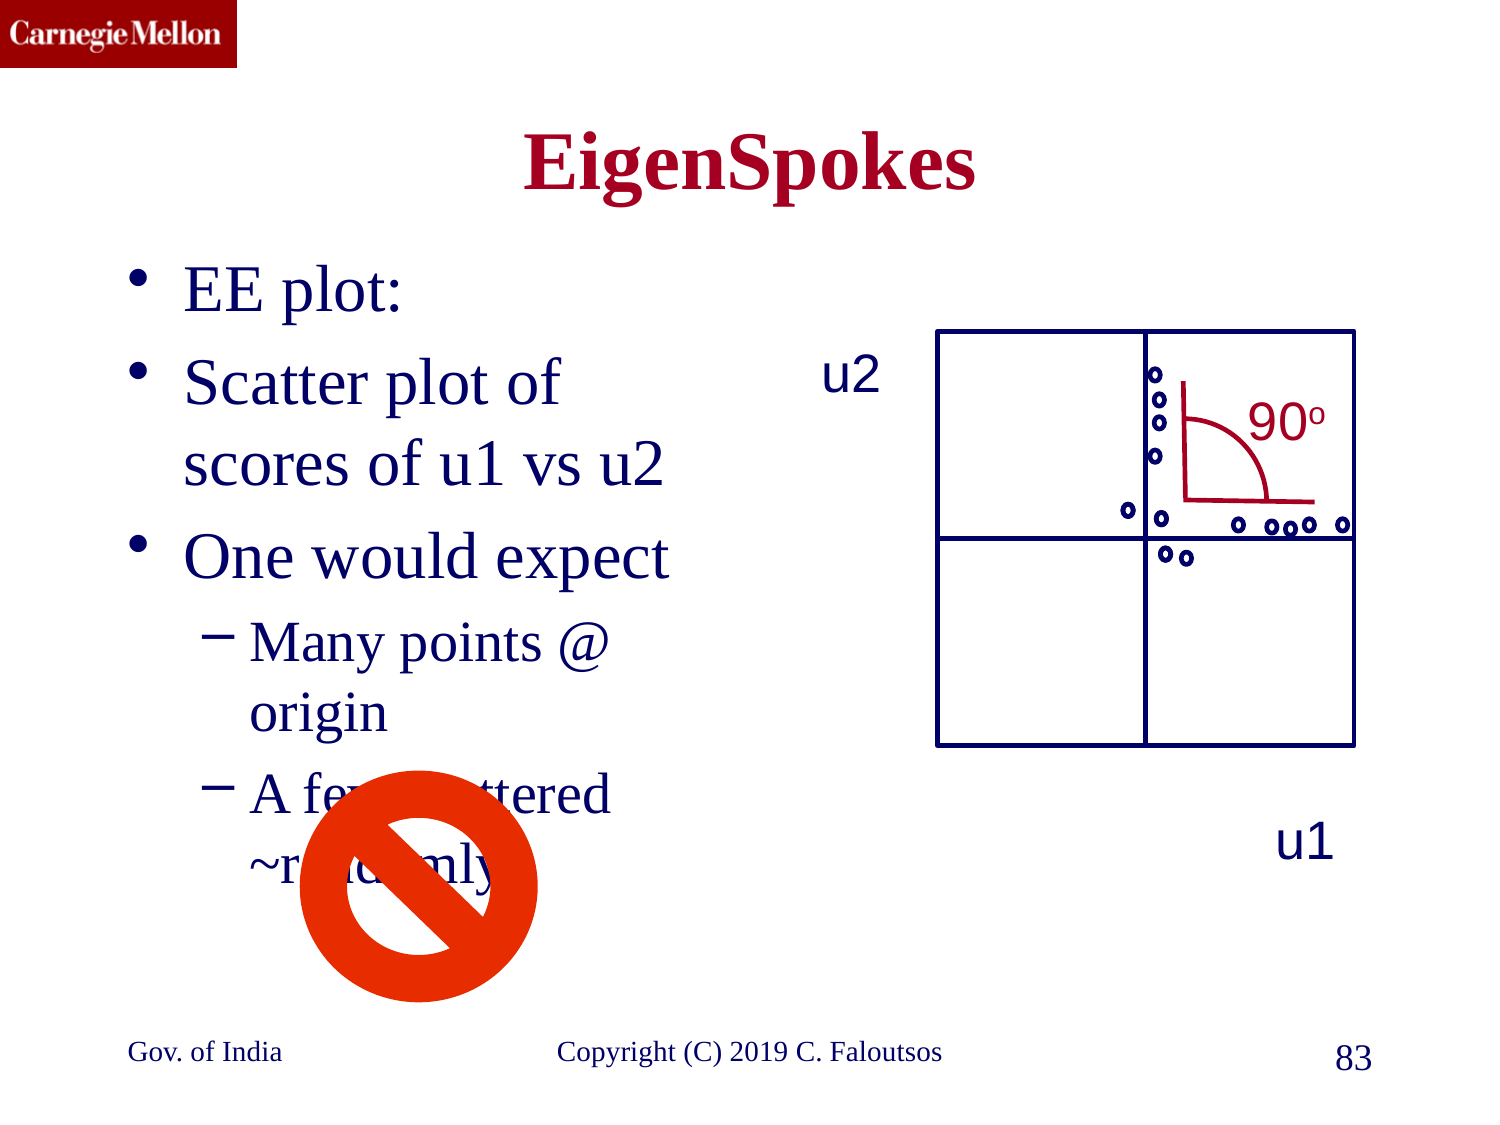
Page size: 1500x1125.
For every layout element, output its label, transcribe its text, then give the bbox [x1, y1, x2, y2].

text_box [805, 330, 1355, 879]
slide_number 83 [1074, 1024, 1388, 1101]
picture [0, 0, 237, 68]
list EE plot: Scatter plot of scores of u1 vs u2 One would expect Many points @ origin A few scattered ~randomly [112, 237, 738, 1001]
title EigenSpokes [112, 99, 1388, 213]
slide_number Gov. of India [112, 1024, 426, 1101]
text_box [302, 772, 536, 1000]
footer Copyright (C) 2019 C. Faloutsos [512, 1024, 988, 1101]
